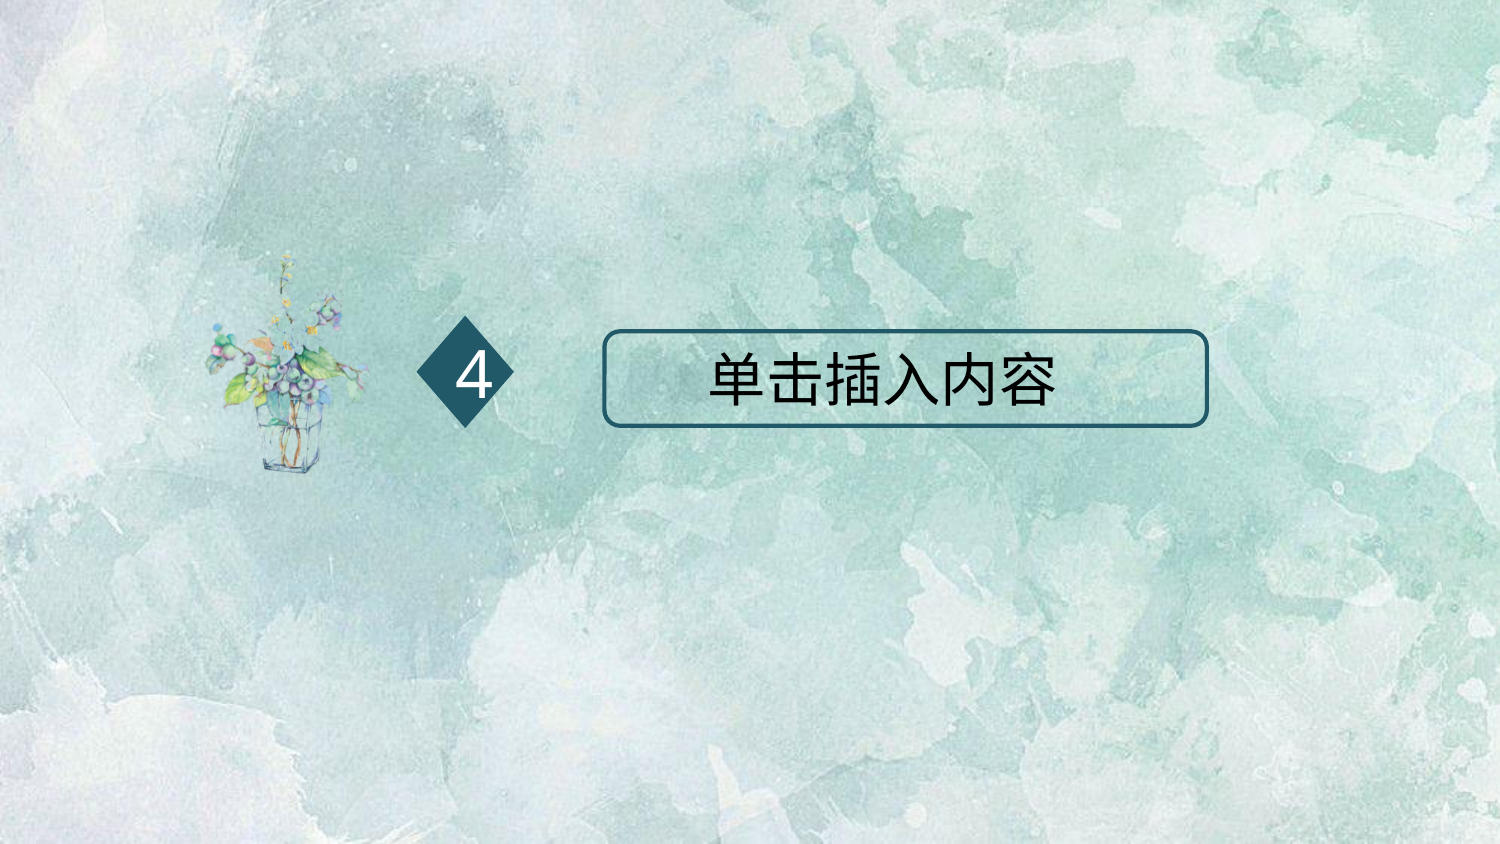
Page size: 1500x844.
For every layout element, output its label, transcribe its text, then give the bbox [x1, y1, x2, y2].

text_box 4 [414, 313, 516, 431]
text_box 单击插入内容 [693, 336, 1073, 421]
picture [0, 0, 1500, 844]
text_box [602, 329, 1209, 428]
